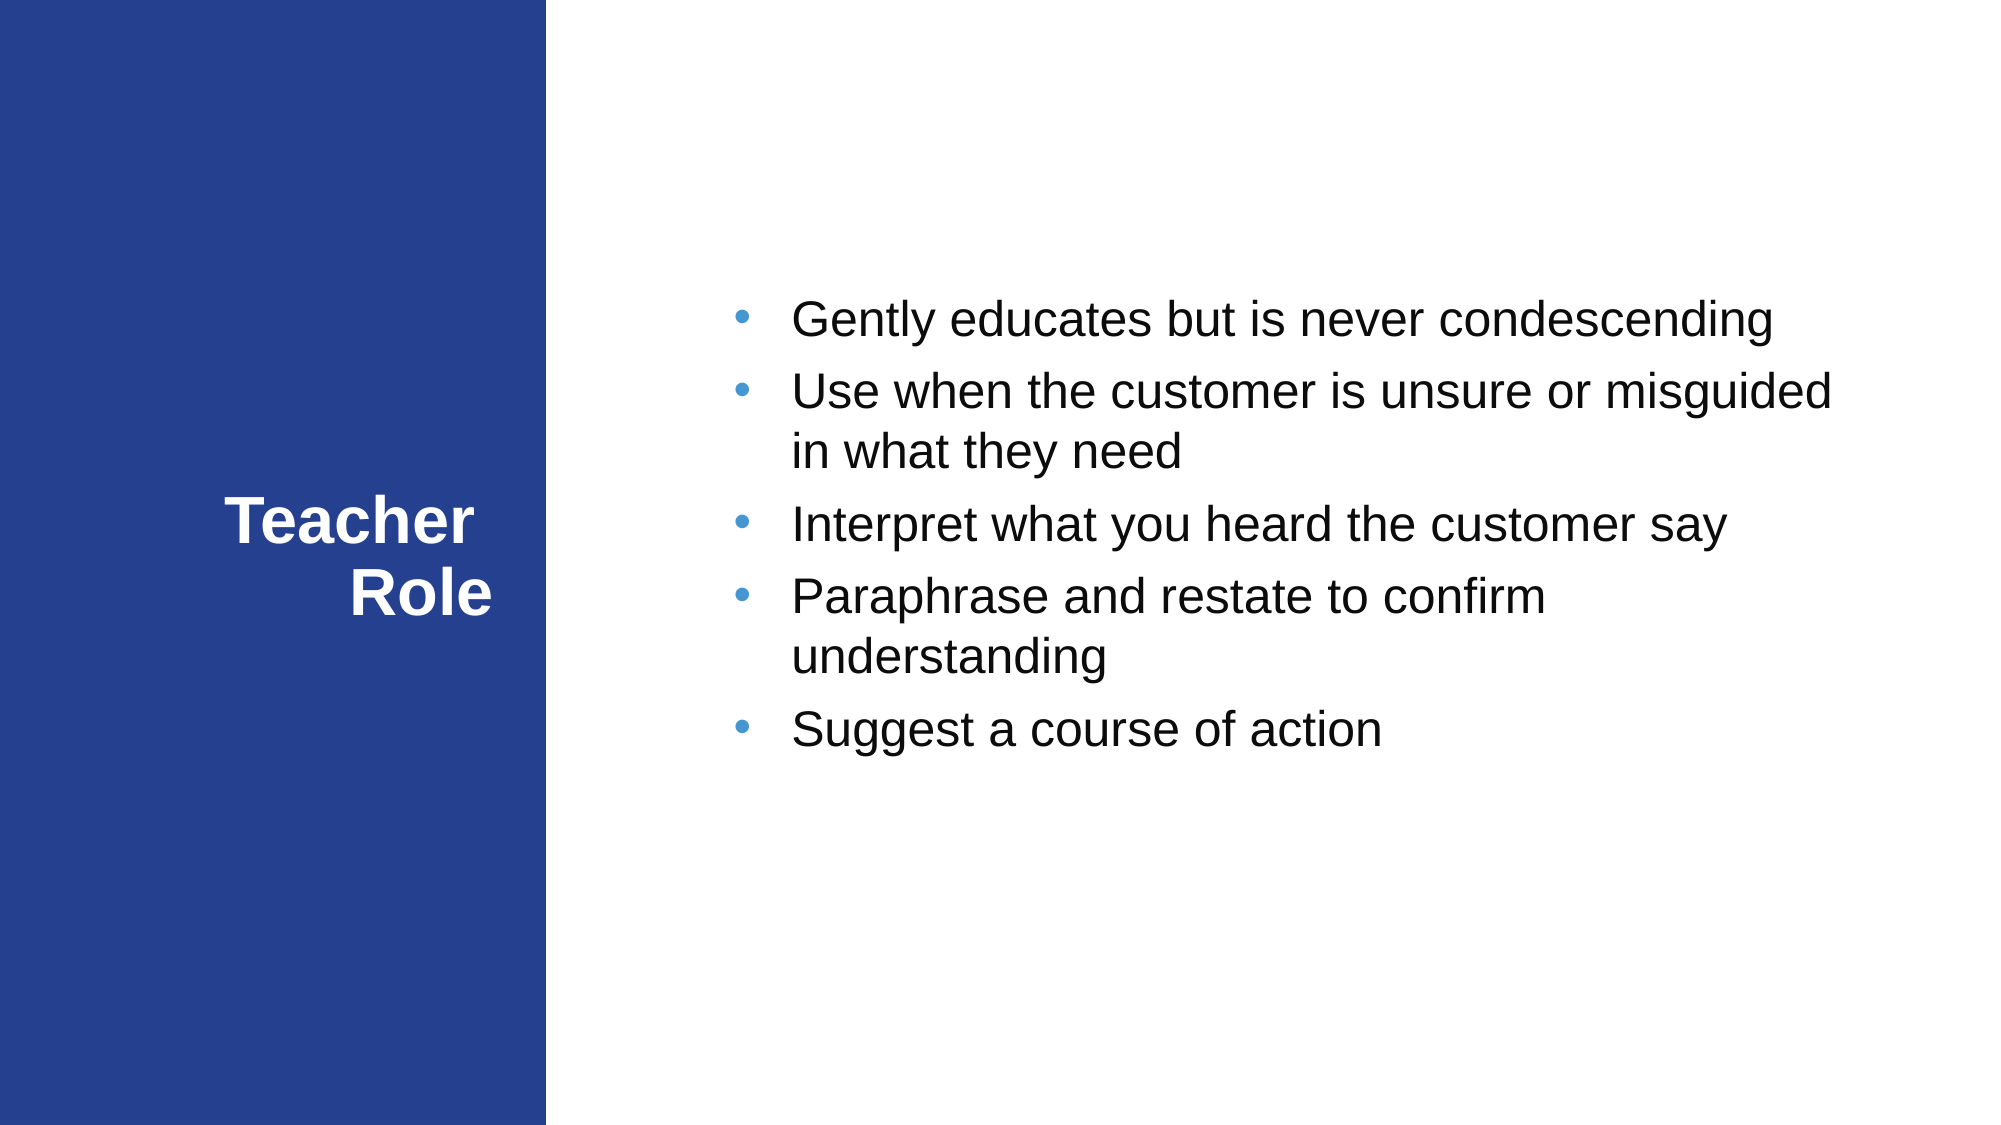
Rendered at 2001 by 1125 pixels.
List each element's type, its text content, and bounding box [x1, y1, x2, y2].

title Teacher Role [37, 448, 509, 667]
list Gently educates but is never condescending Use when the customer is unsure or misguided in what they need Interpret what you heard the customer say Paraphrase and restate to confirm understanding Suggest a course of action [701, 107, 1866, 1009]
